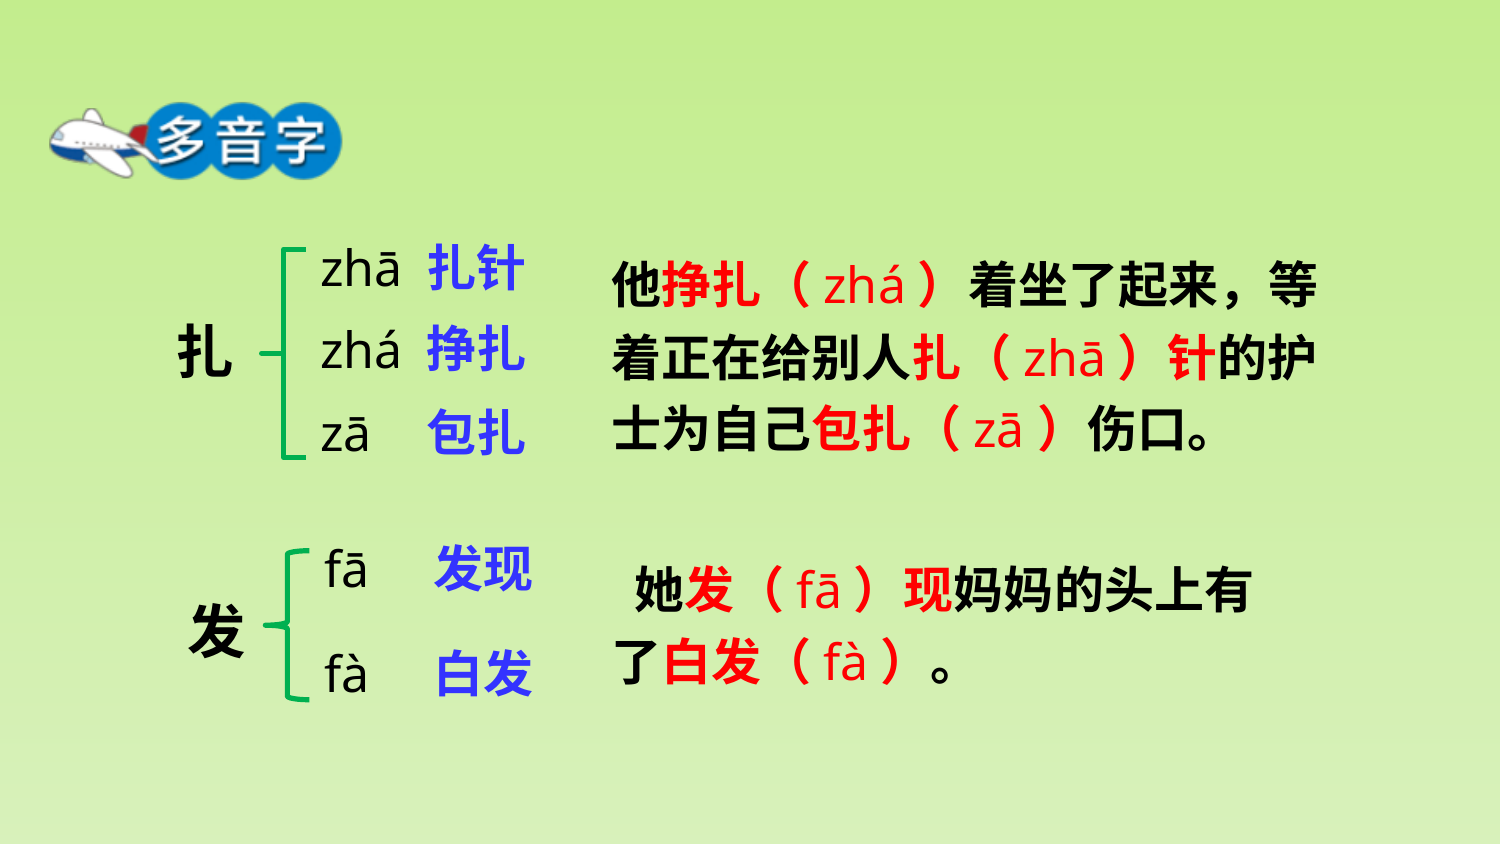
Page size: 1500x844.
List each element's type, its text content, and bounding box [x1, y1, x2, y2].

text_box [264, 549, 310, 701]
text_box fā [309, 530, 388, 605]
text_box 他挣扎（zhá）着坐了起来，等着正在给别人扎（zhā）针的护士为自己包扎（zā）伤口。 [596, 234, 1358, 466]
text_box [260, 249, 306, 458]
text_box 扎针 [419, 229, 549, 305]
text_box zhā [305, 229, 419, 305]
text_box 发 [172, 587, 286, 673]
text_box fà [309, 635, 400, 710]
text_box 扎 [160, 308, 239, 394]
text_box zhá [305, 310, 411, 386]
text_box 发现 [418, 530, 565, 605]
text_box 挣扎 [411, 310, 549, 386]
text_box zā [305, 393, 398, 469]
text_box 白发 [418, 635, 561, 710]
picture [20, 74, 370, 207]
text_box 包扎 [411, 393, 653, 469]
text_box 她发（fā）现妈妈的头上有了白发（fà）。 [596, 539, 1316, 699]
